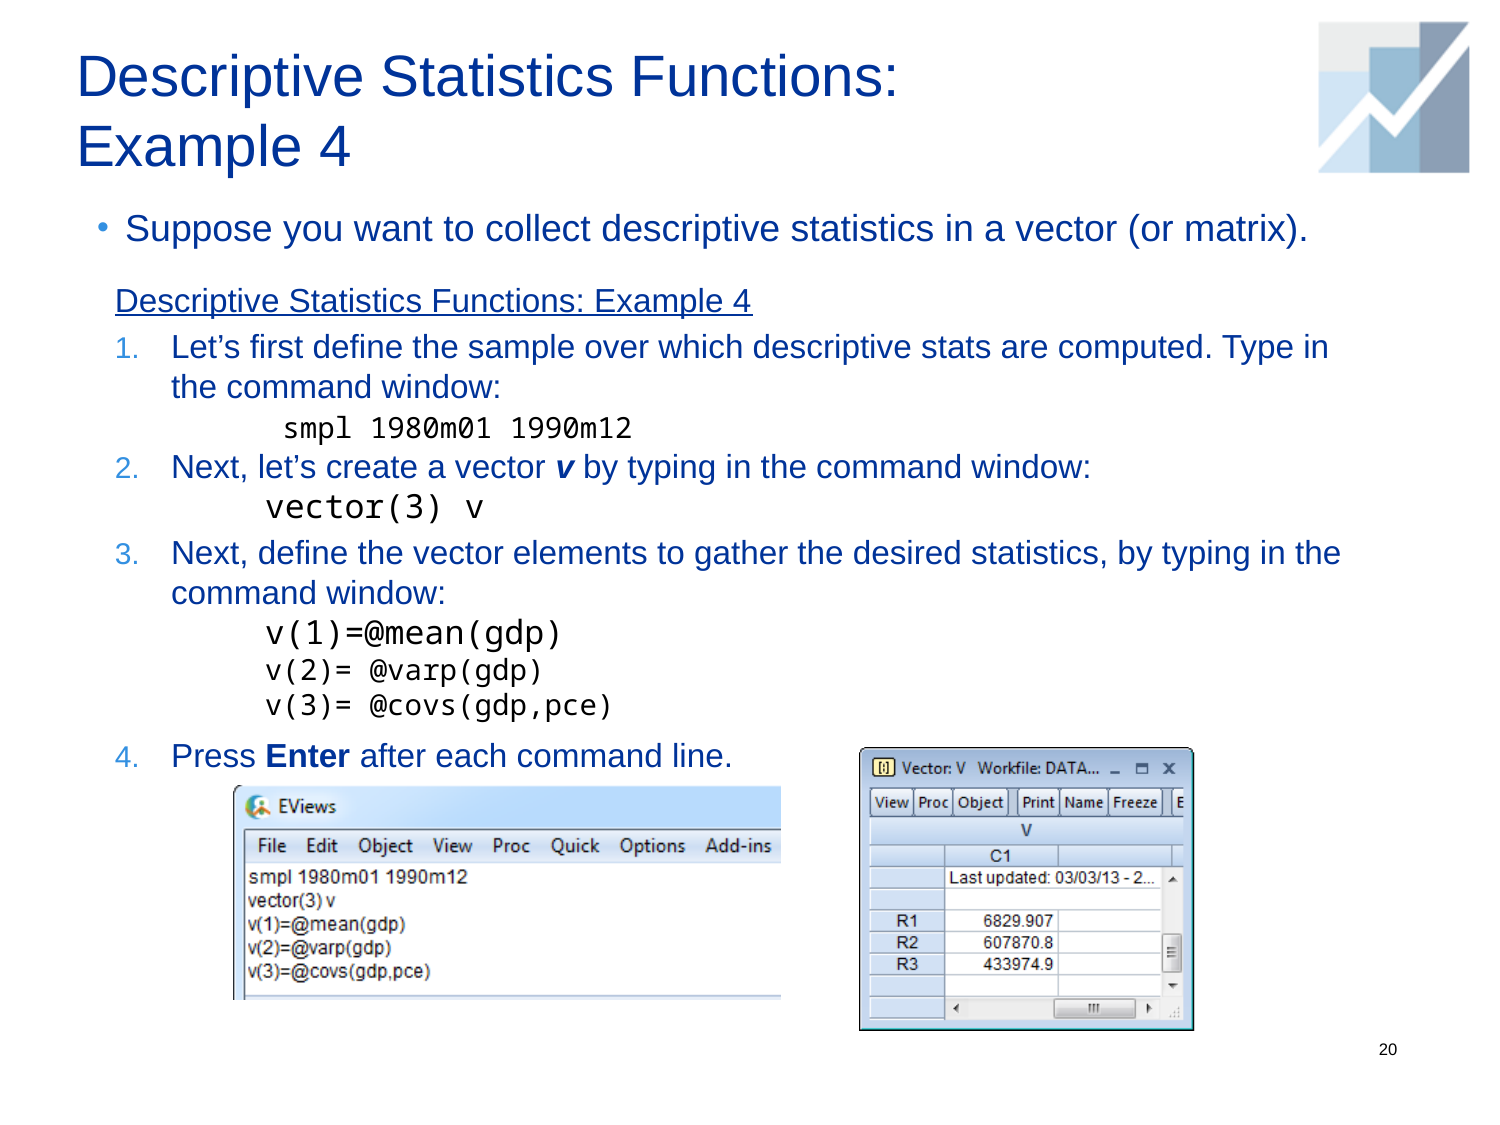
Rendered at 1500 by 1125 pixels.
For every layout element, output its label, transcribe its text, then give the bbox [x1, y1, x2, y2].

picture [859, 747, 1197, 1031]
picture [233, 785, 781, 1000]
title Descriptive Statistics Functions: Example 4 [60, 0, 1295, 186]
slide_number 20 [1262, 1015, 1413, 1067]
list Suppose you want to collect descriptive statistics in a vector (or matrix). [82, 196, 1449, 479]
text_box Descriptive Statistics Functions: Example 4 Let’s first define the sample over which descriptive stats are computed. Type in the command window: smpl 1980m01 1990m12 Next, let’s create a vector v by typing in the command window: vector(3) v Next, define the vector elements to gather the desired statistics, by typing in the command window: v(1)=@mean(gdp) v(2)= @varp(gdp) v(3)= @covs(gdp,pce) Press Enter after each command line. [99, 224, 1392, 902]
picture [1300, 11, 1479, 181]
